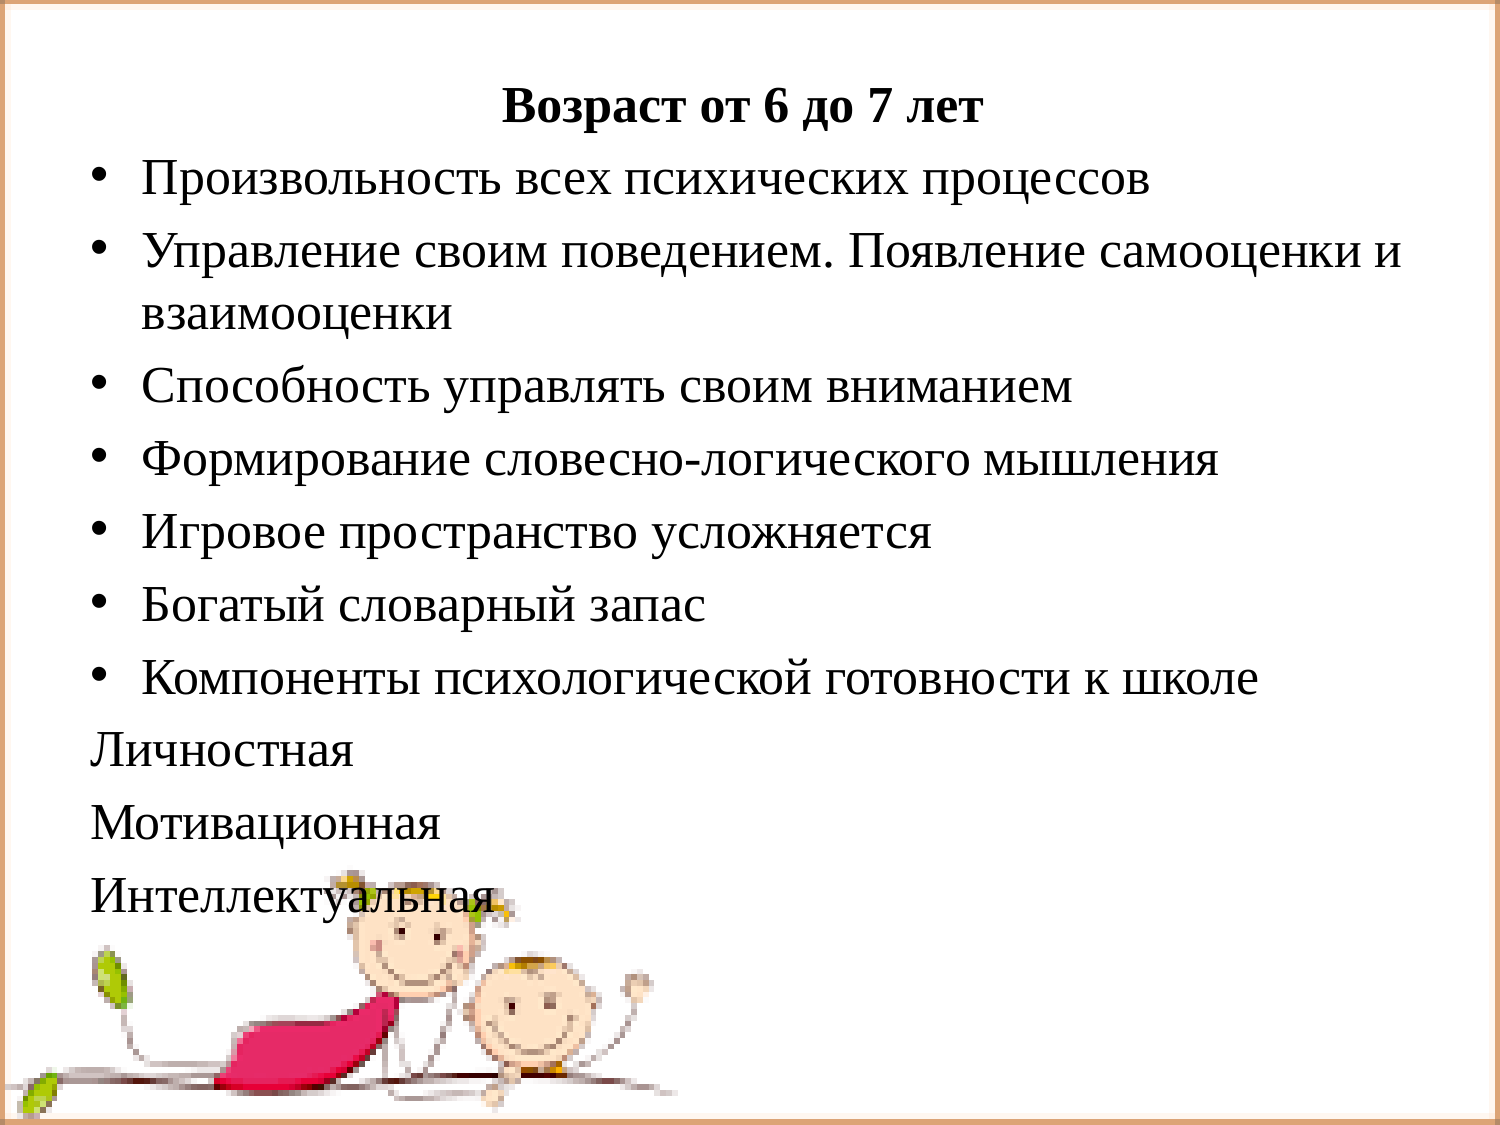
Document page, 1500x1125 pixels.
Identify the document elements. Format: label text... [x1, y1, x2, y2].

list Возраст от 6 до 7 лет Произвольность всех психических процессов Управление своим поведением. Появление самооценки и взаимооценки Способность управлять своим вниманием Формирование словесно-логического мышления Игровое пространство усложняется Богатый словарный запас Компоненты психологической готовности к школе Личностная Мотивационная Интеллектуальная [75, 62, 1425, 1005]
picture [0, 0, 1500, 1125]
